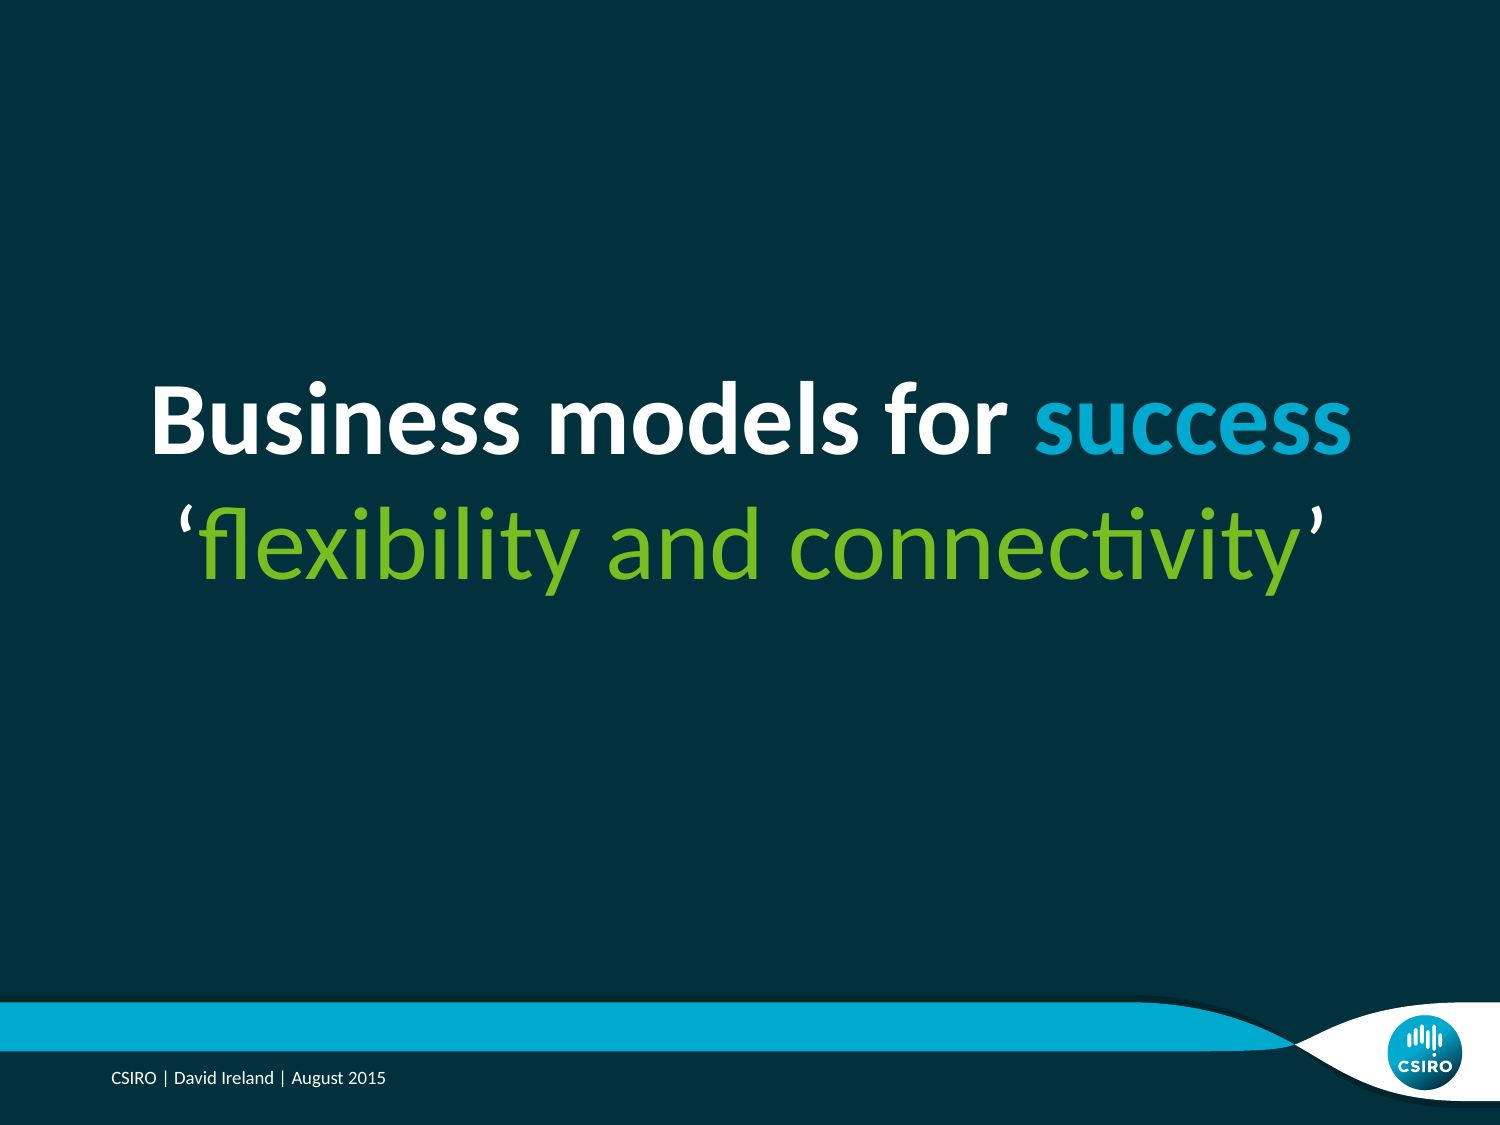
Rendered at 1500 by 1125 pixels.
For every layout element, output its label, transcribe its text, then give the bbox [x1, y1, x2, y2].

footer CSIRO | David Ireland | August 2015 [111, 1067, 1110, 1088]
list Business models for success ‘flexibility and connectivity’ [59, 349, 1444, 781]
